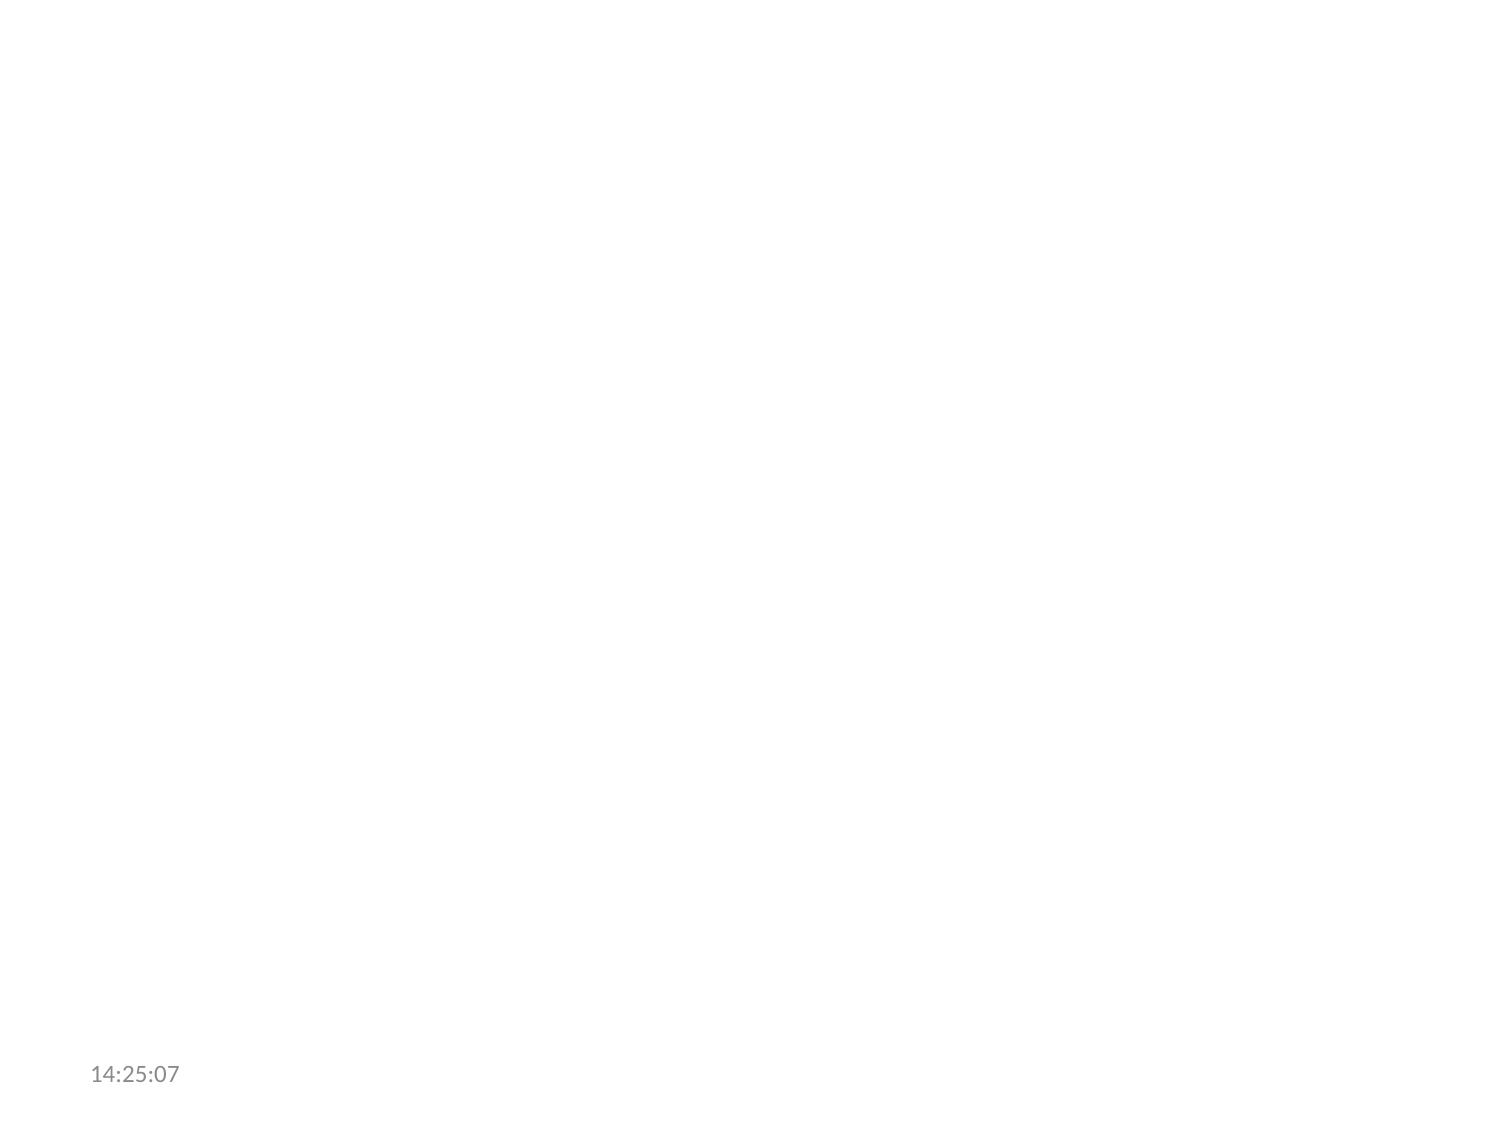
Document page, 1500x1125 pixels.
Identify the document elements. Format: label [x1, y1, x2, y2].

slide_number [75, 1042, 425, 1103]
